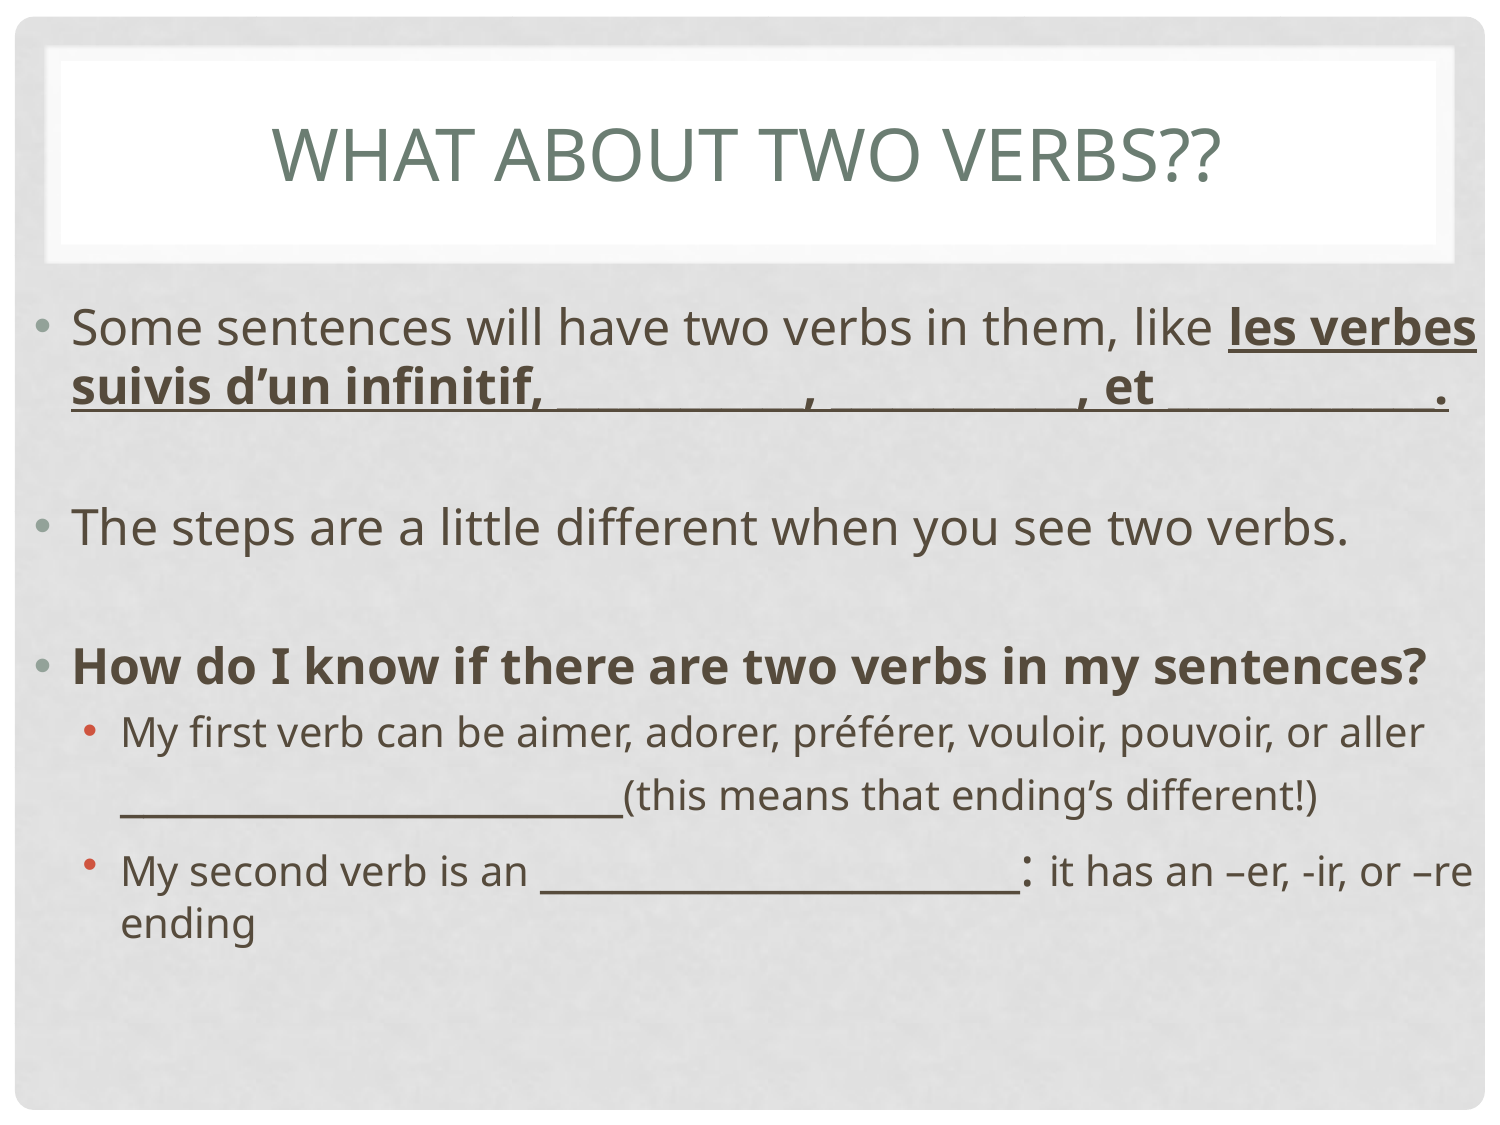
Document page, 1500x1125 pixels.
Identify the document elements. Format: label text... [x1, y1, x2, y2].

list Some sentences will have two verbs in them, like les verbes suivis d’un infinitif, ____________, ____________, et _____________. The steps are a little different when you see two verbs. How do I know if there are two verbs in my sentences? My first verb can be aimer, adorer, préférer, vouloir, pouvoir, or aller _____________________(this means that ending’s different!) My second verb is an ____________________: it has an –er, -ir, or –re ending [0, 287, 1500, 1089]
title What about two verbs?? [69, 66, 1425, 238]
